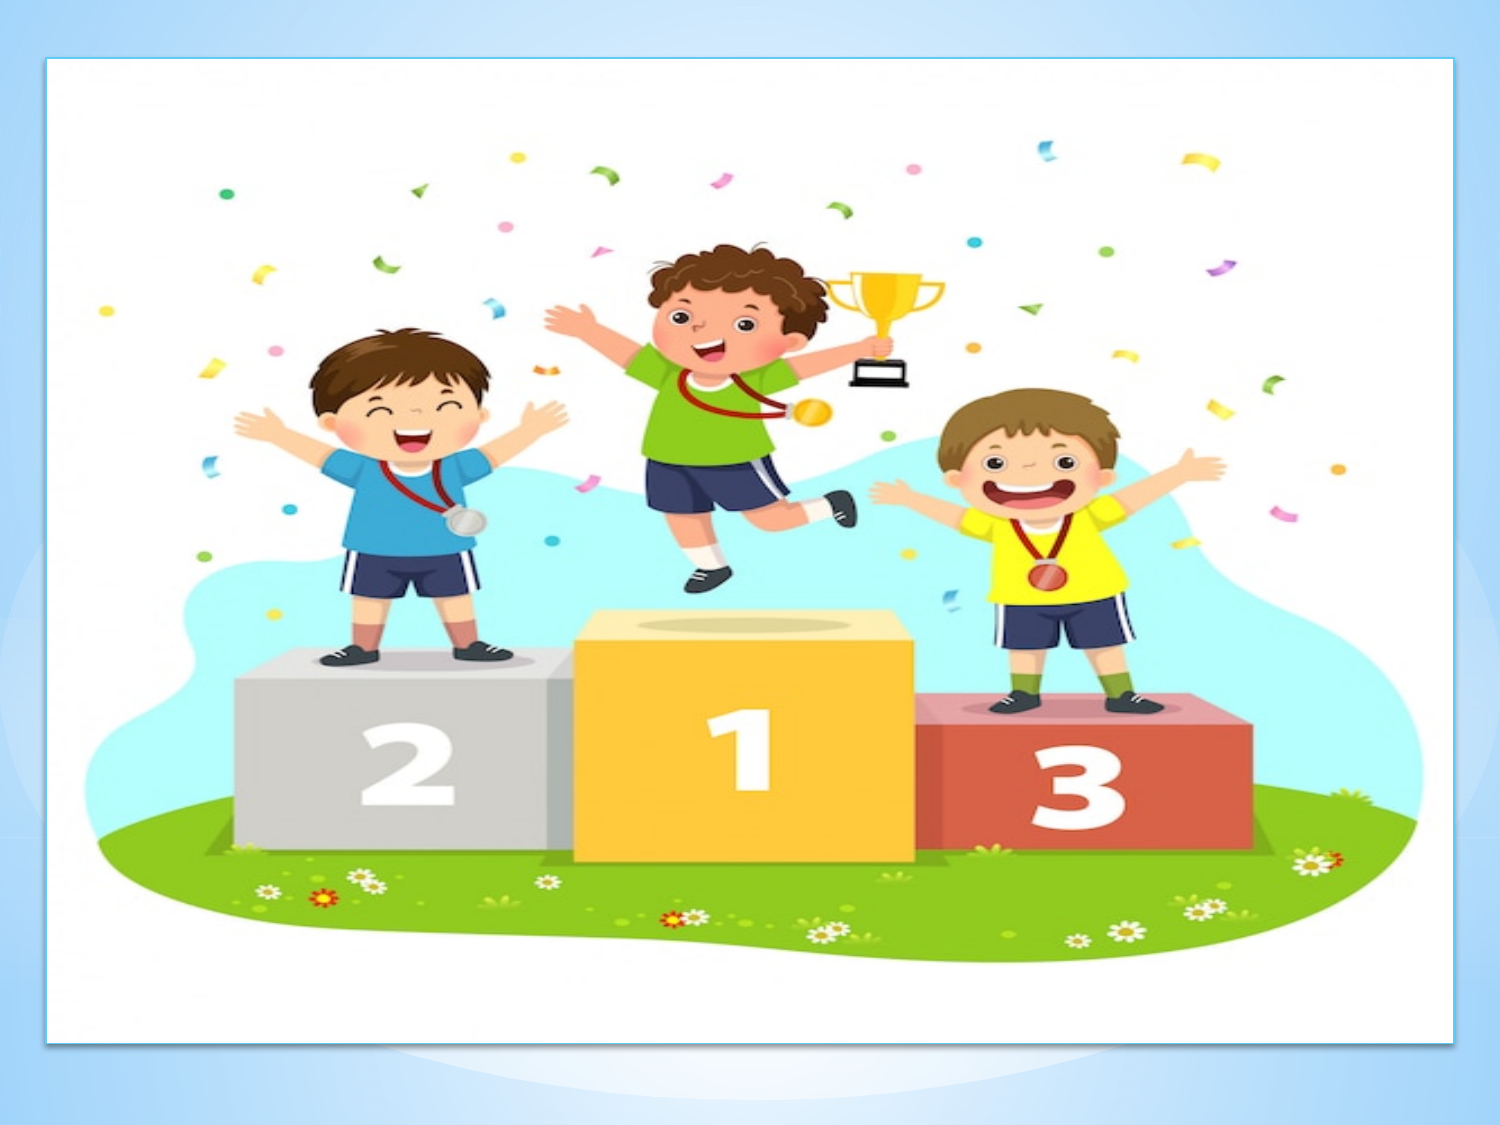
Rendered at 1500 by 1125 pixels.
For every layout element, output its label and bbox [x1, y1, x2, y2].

picture [46, 58, 1454, 1044]
